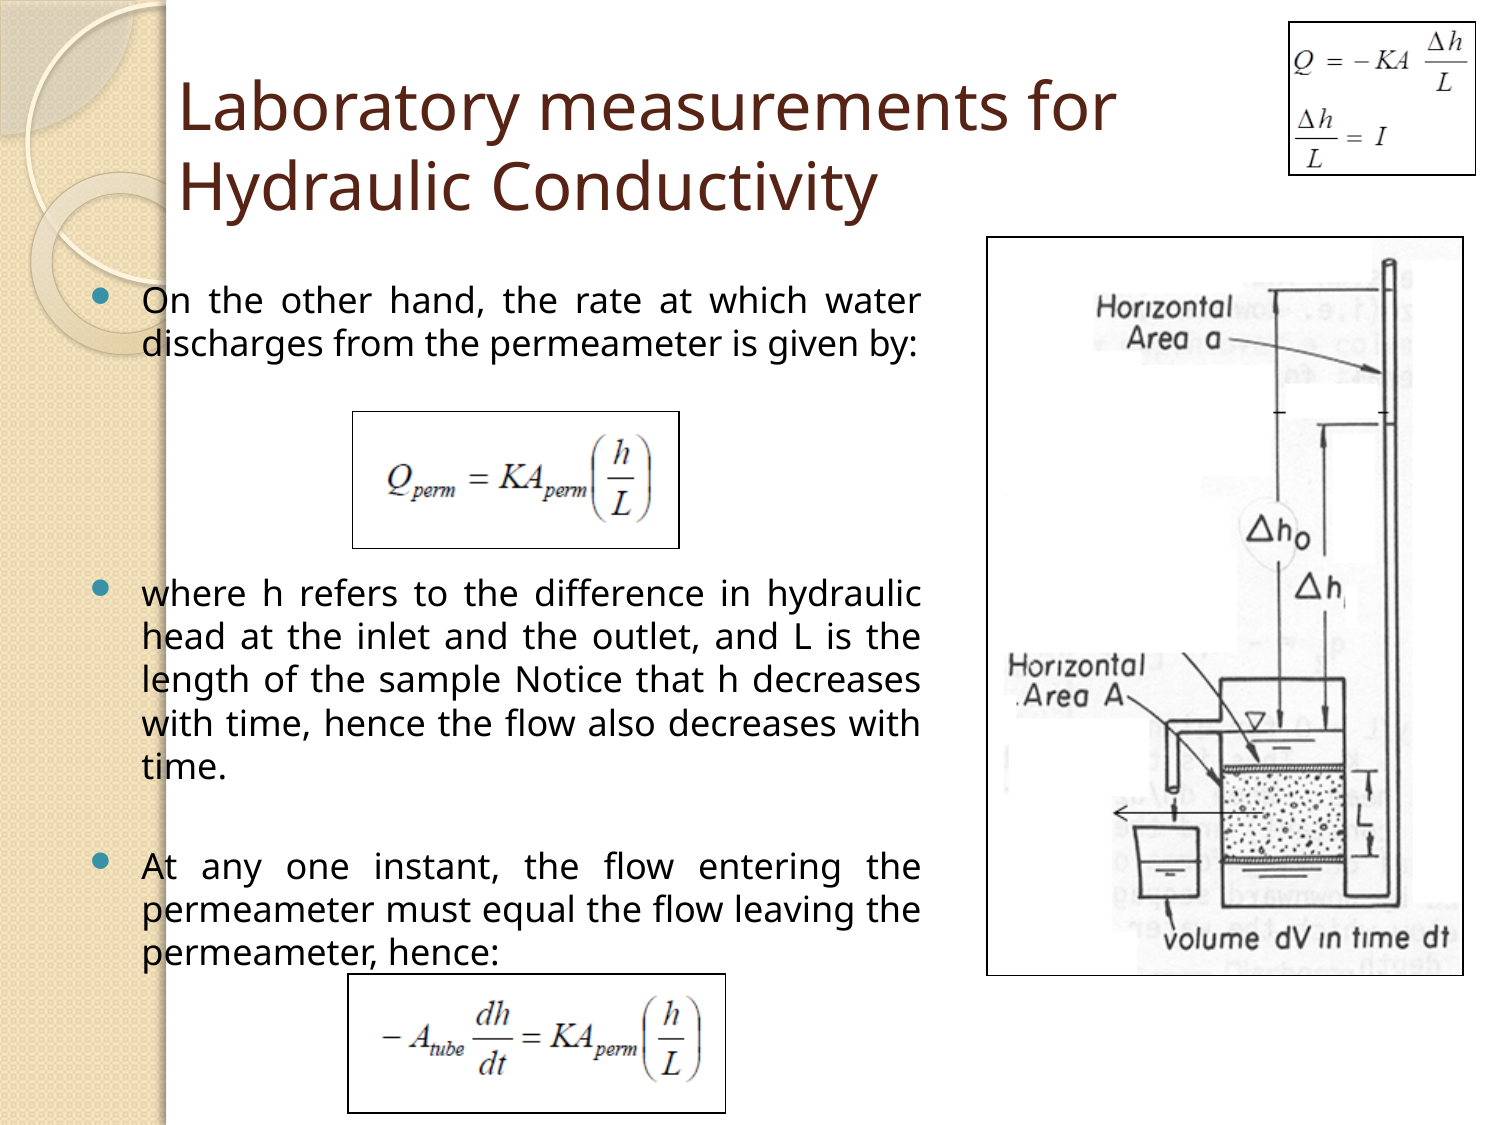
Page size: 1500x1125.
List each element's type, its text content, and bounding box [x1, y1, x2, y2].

picture [348, 974, 726, 1113]
picture [1289, 22, 1476, 175]
list On the other hand, the rate at which water discharges from the permeameter is given by: where h refers to the difference in hydraulic head at the inlet and the outlet, and L is the length of the sample Notice that h decreases with time, hence the flow also decreases with time. At any one instant, the flow entering the permeameter must equal the flow leaving the permeameter, hence: [75, 270, 938, 1025]
title Laboratory measurements for Hydraulic Conductivity [162, 50, 1393, 238]
picture [987, 237, 1463, 976]
picture [352, 412, 679, 548]
